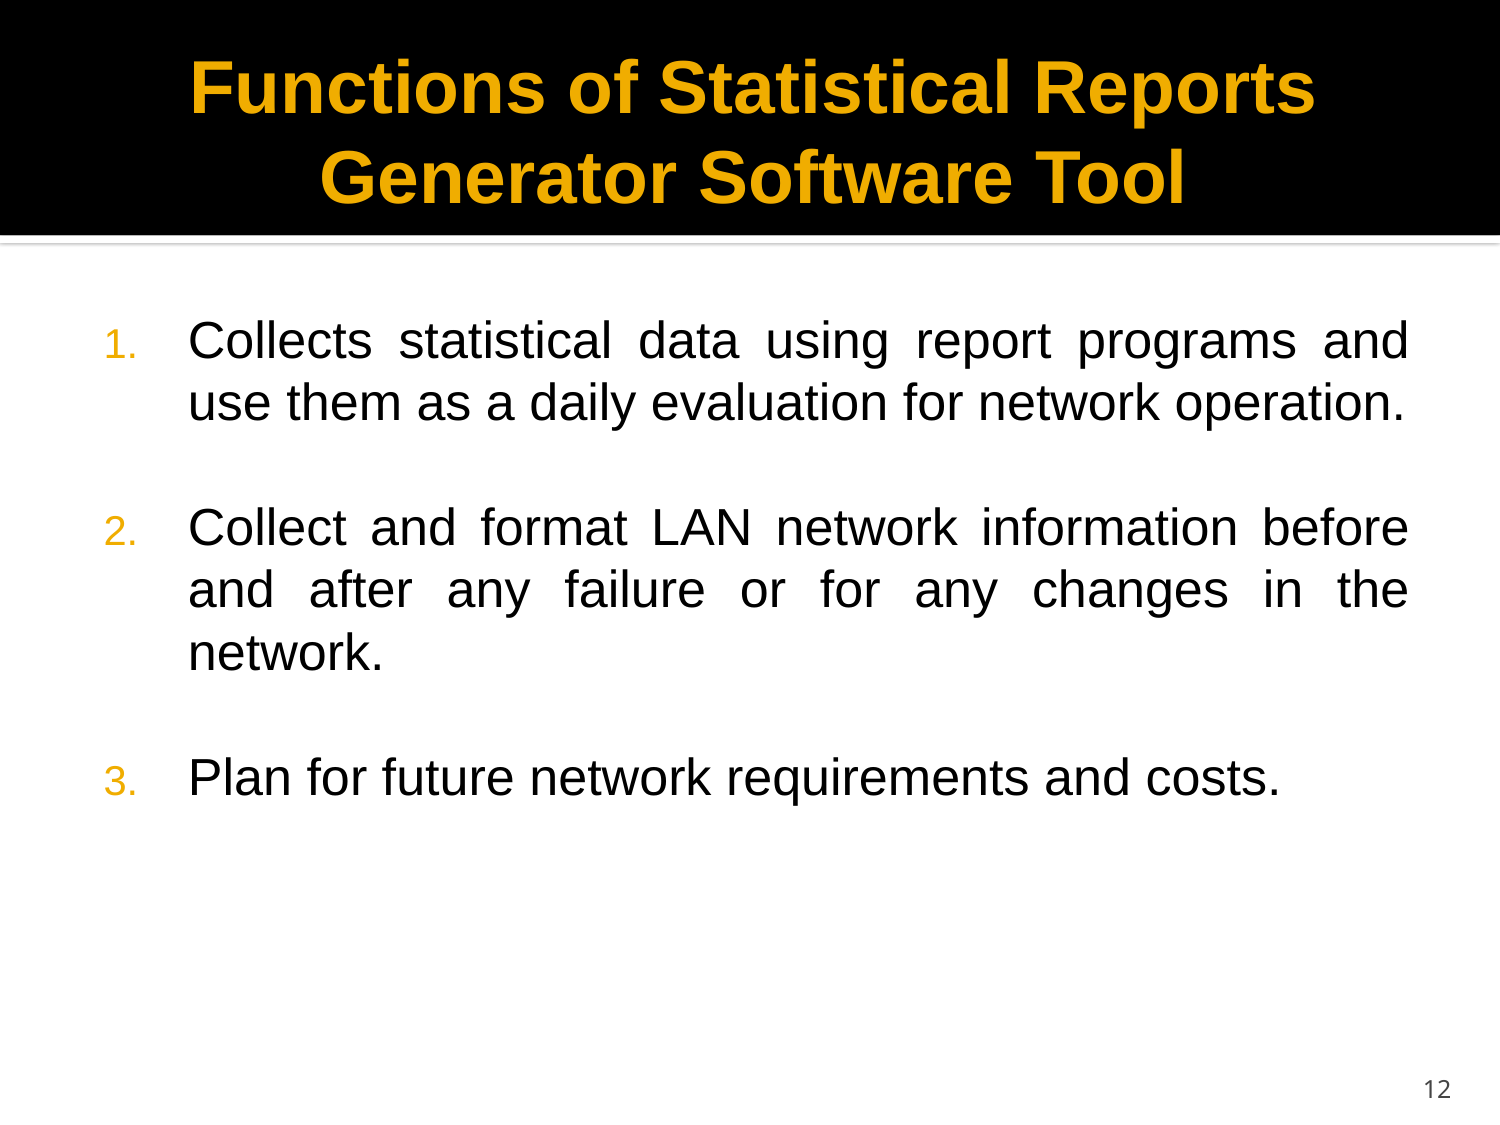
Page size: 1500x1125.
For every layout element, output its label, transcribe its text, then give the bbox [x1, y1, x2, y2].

title Functions of Statistical Reports Generator Software Tool [75, 25, 1425, 231]
slide_number 12 [1345, 1062, 1467, 1108]
list Collects statistical data using report programs and use them as a daily evaluation for network operation. Collect and format LAN network information before and after any failure or for any changes in the network. Plan for future network requirements and costs. [75, 291, 1425, 1050]
